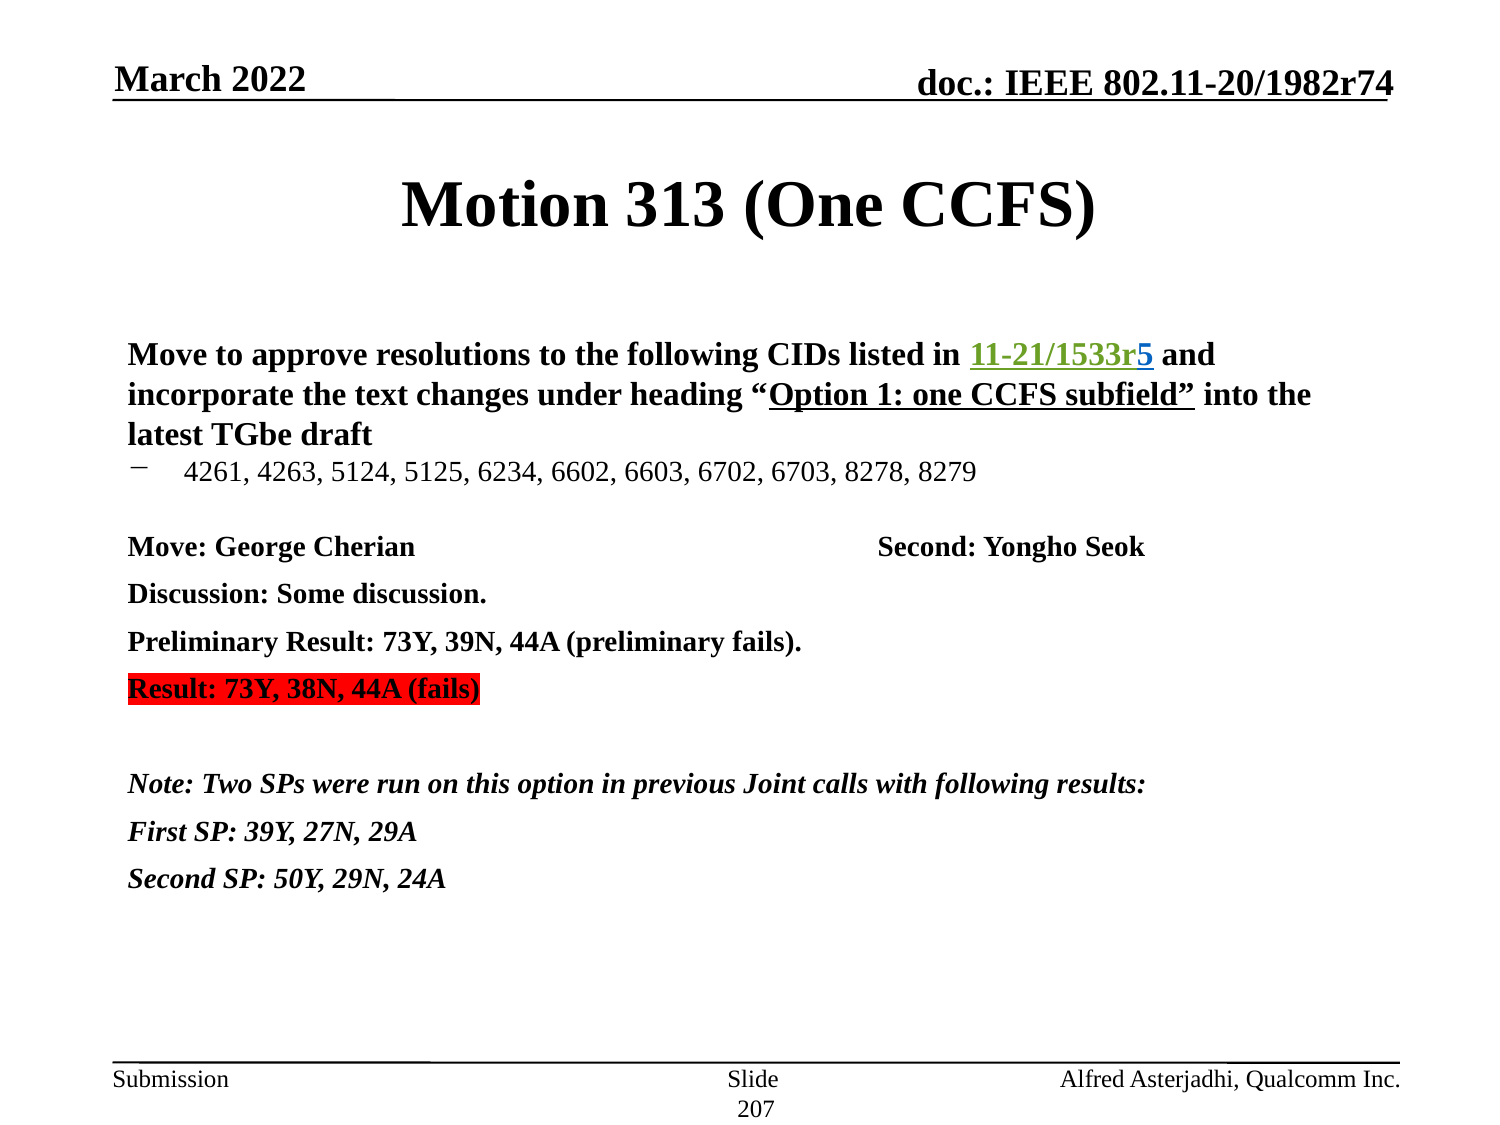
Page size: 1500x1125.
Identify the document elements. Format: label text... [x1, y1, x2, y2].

title Motion 313 (One CCFS) [112, 112, 1388, 288]
footer Alfred Asterjadhi, Qualcomm Inc. [878, 1061, 1402, 1093]
list Move to approve resolutions to the following CIDs listed in 11-21/1533r5 and incorporate the text changes under heading “Option 1: one CCFS subfield” into the latest TGbe draft 4261, 4263, 5124, 5125, 6234, 6602, 6603, 6702, 6703, 8278, 8279 Move: George Cherian Second: Yongho Seok Discussion: Some discussion. Preliminary Result: 73Y, 39N, 44A (preliminary fails). Result: 73Y, 38N, 44A (fails) Note: Two SPs were run on this option in previous Joint calls with following results: First SP: 39Y, 27N, 29A Second SP: 50Y, 29N, 24A [112, 324, 1388, 1063]
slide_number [114, 54, 423, 100]
slide_number Slide 207 [712, 1061, 800, 1123]
